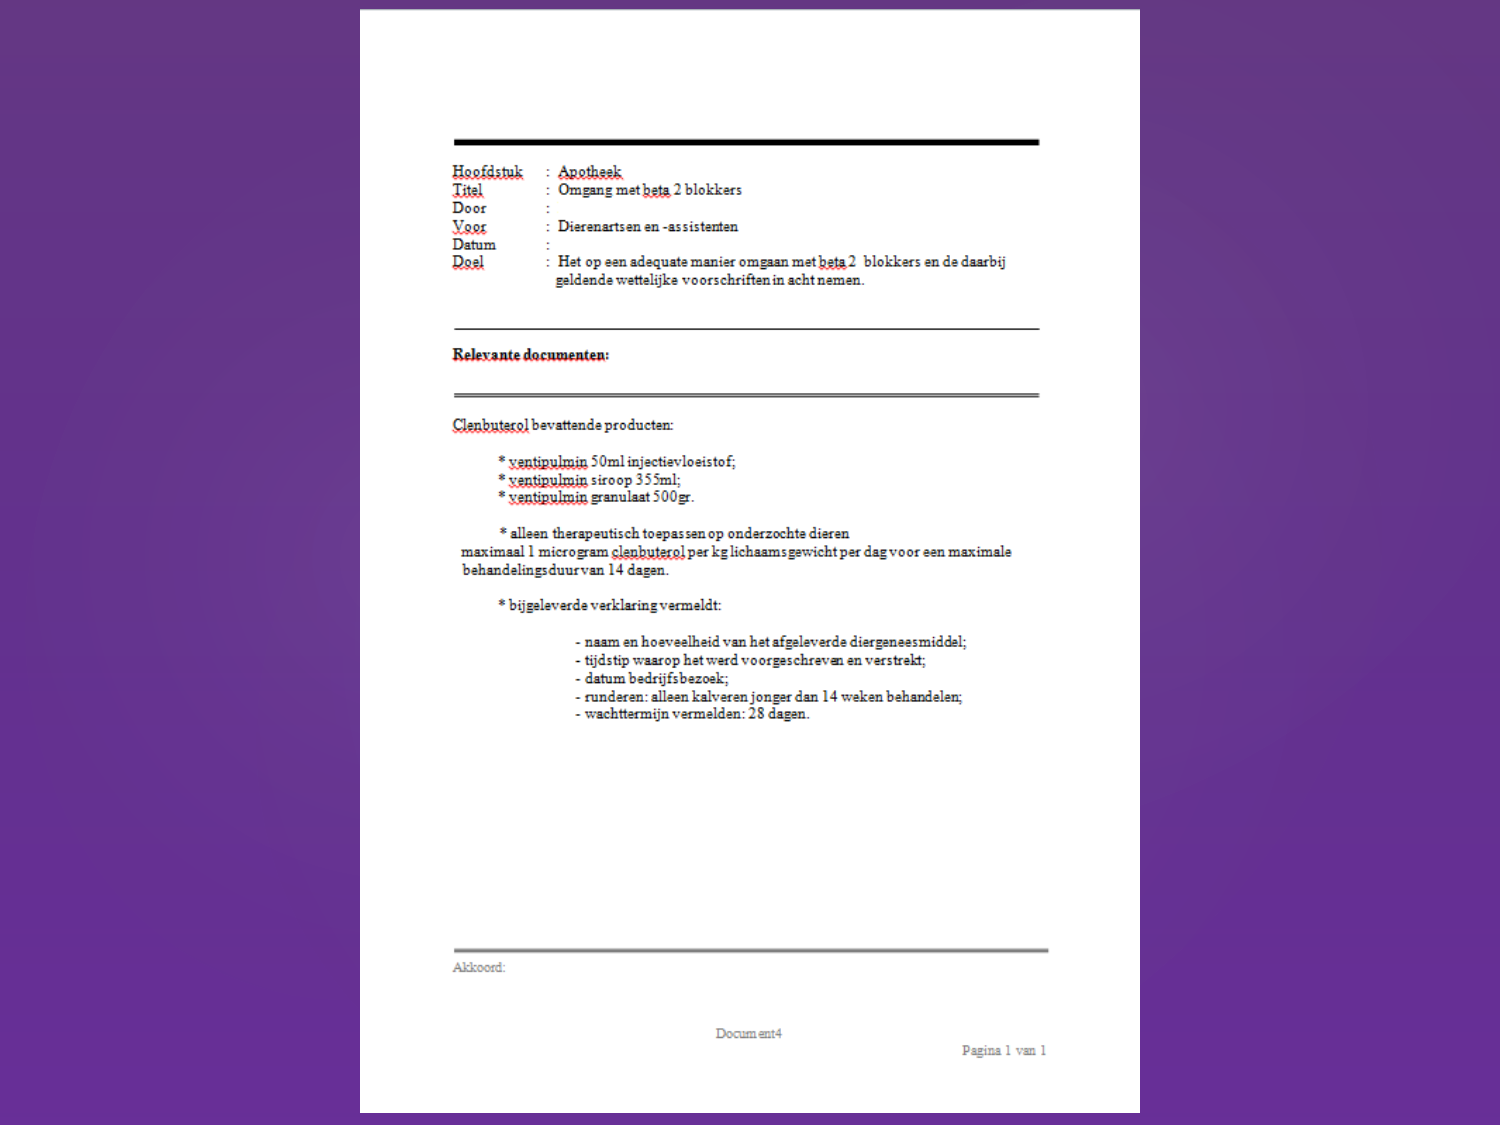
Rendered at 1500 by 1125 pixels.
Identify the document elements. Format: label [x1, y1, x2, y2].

list [359, 8, 1141, 1114]
